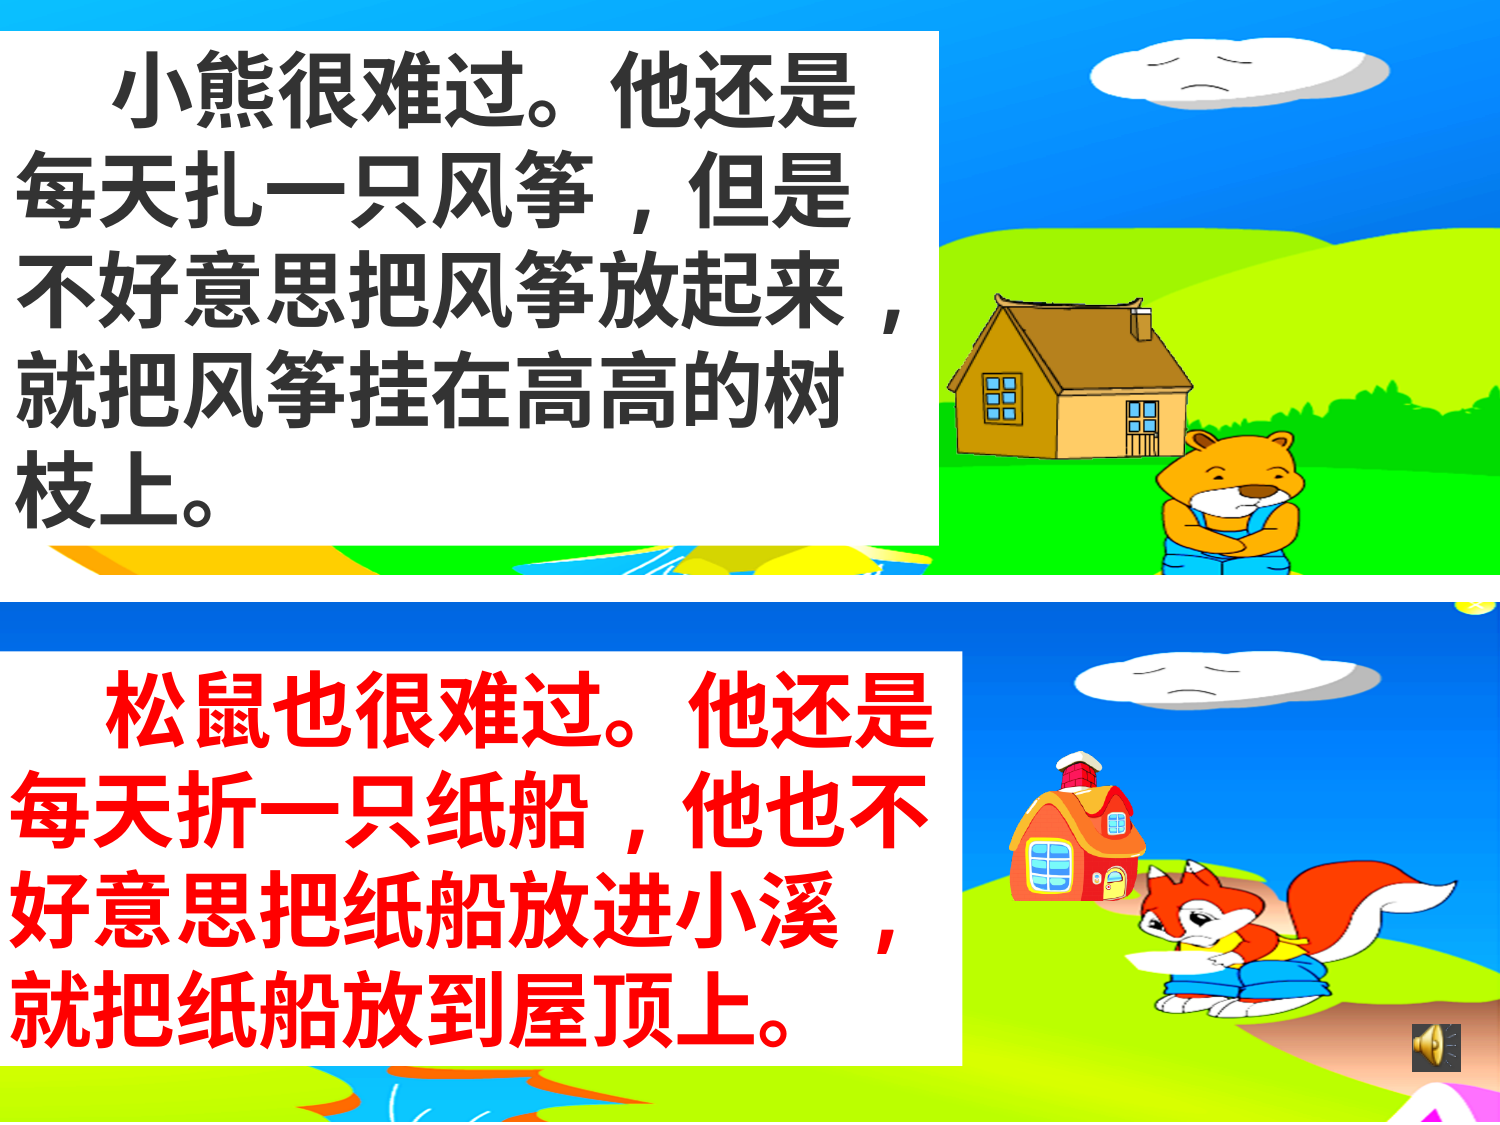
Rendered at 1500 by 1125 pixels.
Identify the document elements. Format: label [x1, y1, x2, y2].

text_box [0, 0, 1500, 598]
picture [1411, 1022, 1462, 1074]
text_box [0, 600, 1500, 1123]
